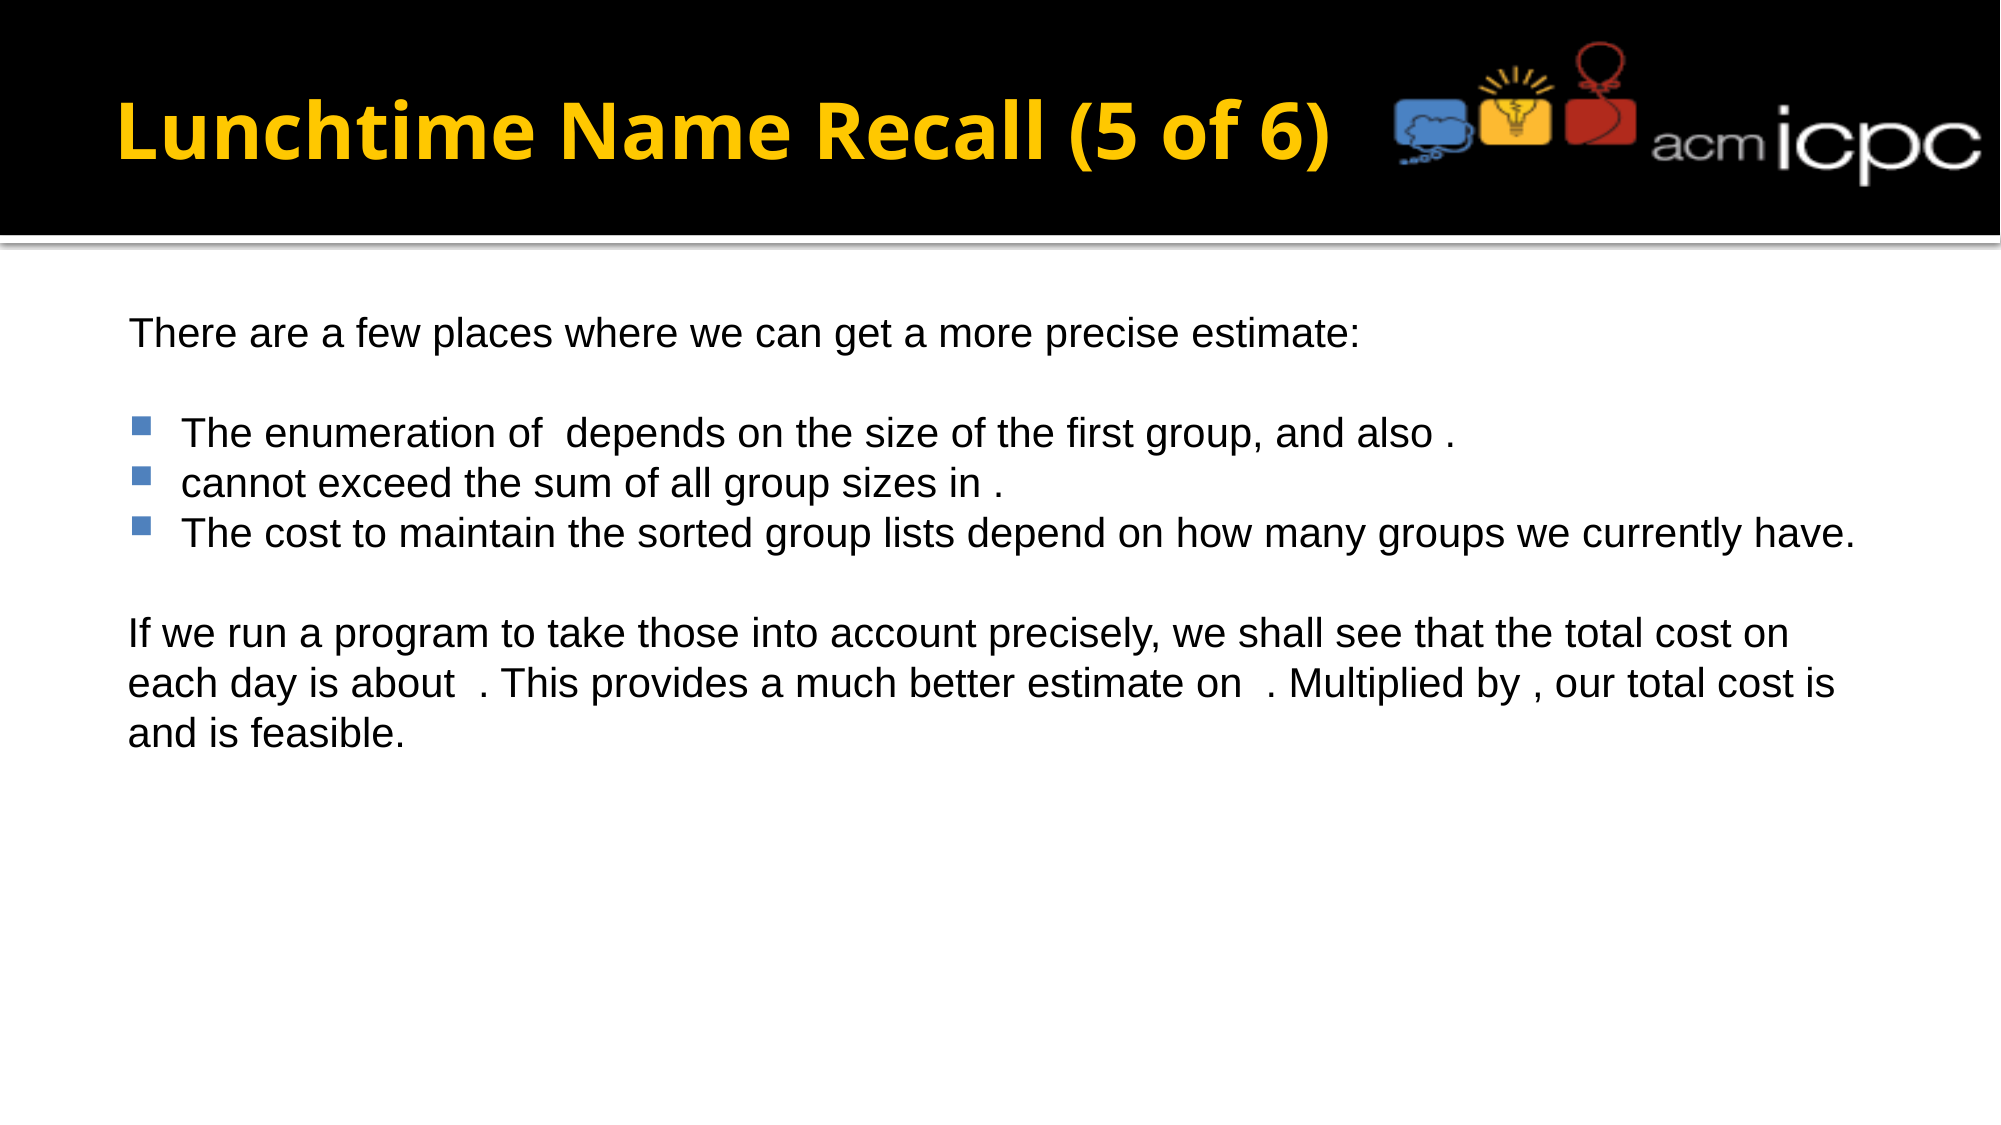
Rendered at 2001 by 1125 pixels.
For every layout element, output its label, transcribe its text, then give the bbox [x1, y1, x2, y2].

title Lunchtime Name Recall (5 of 6) [99, 25, 1350, 231]
picture [1366, 24, 2000, 191]
